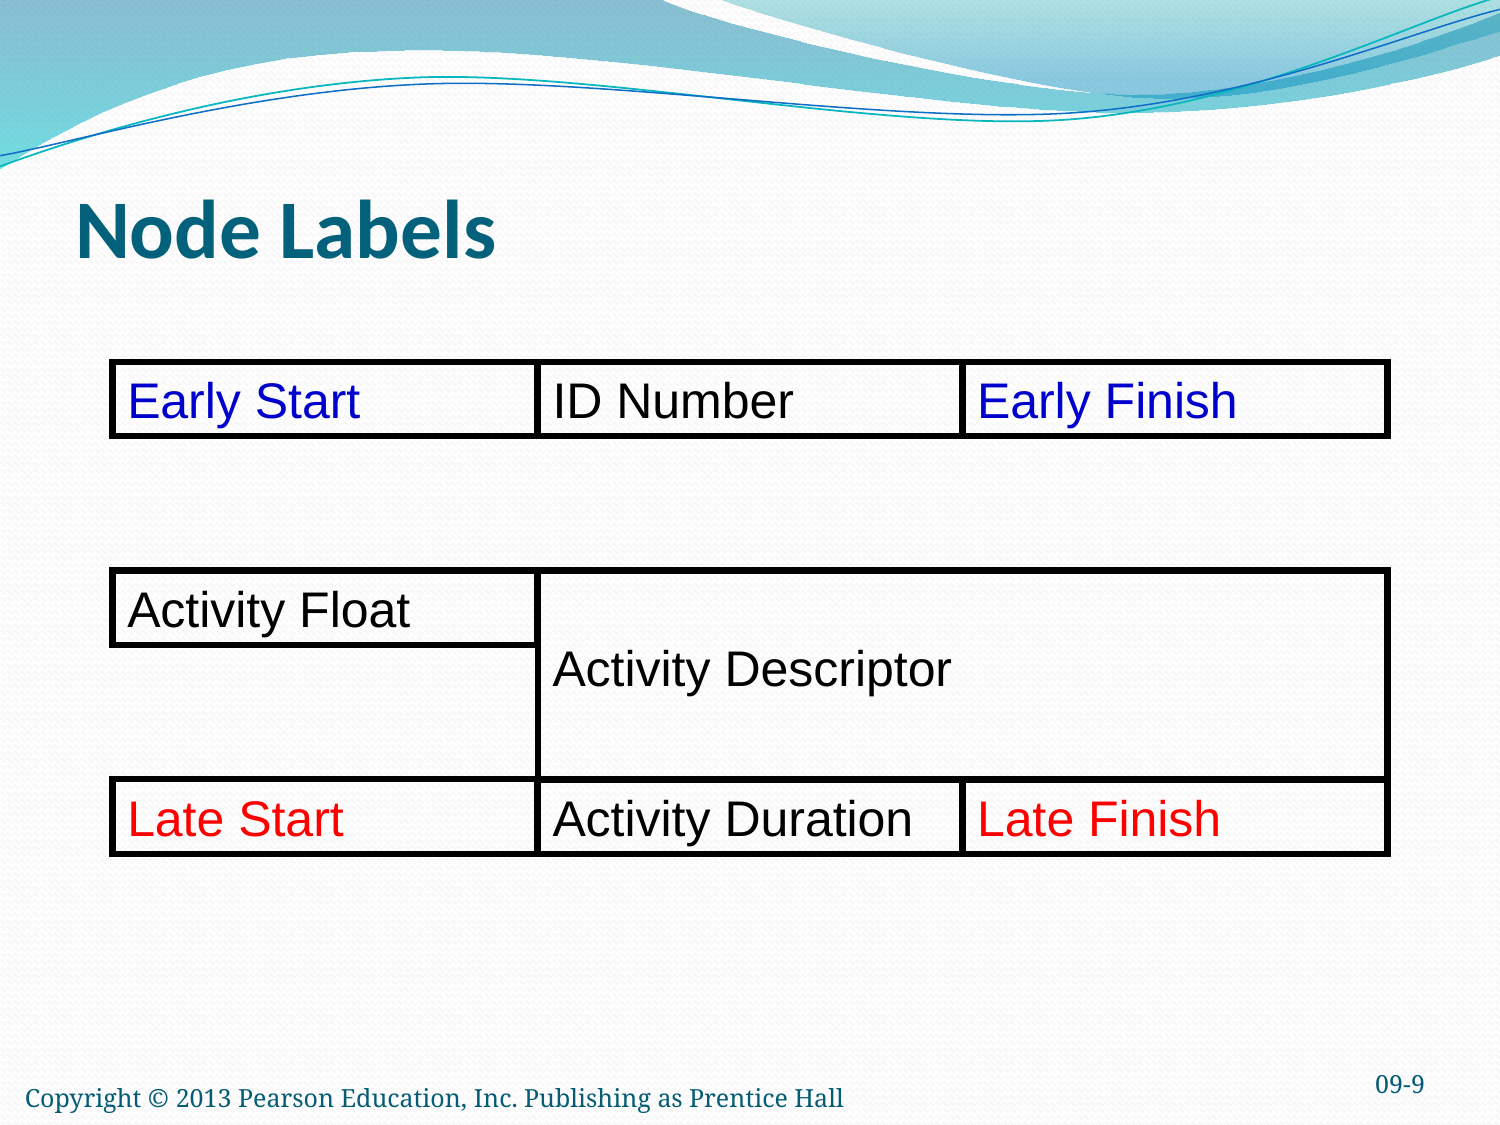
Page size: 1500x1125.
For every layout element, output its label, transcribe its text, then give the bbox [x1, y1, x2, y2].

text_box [112, 361, 1388, 988]
title Node Labels [74, 87, 1426, 276]
slide_number 09-9 [1299, 1042, 1425, 1103]
